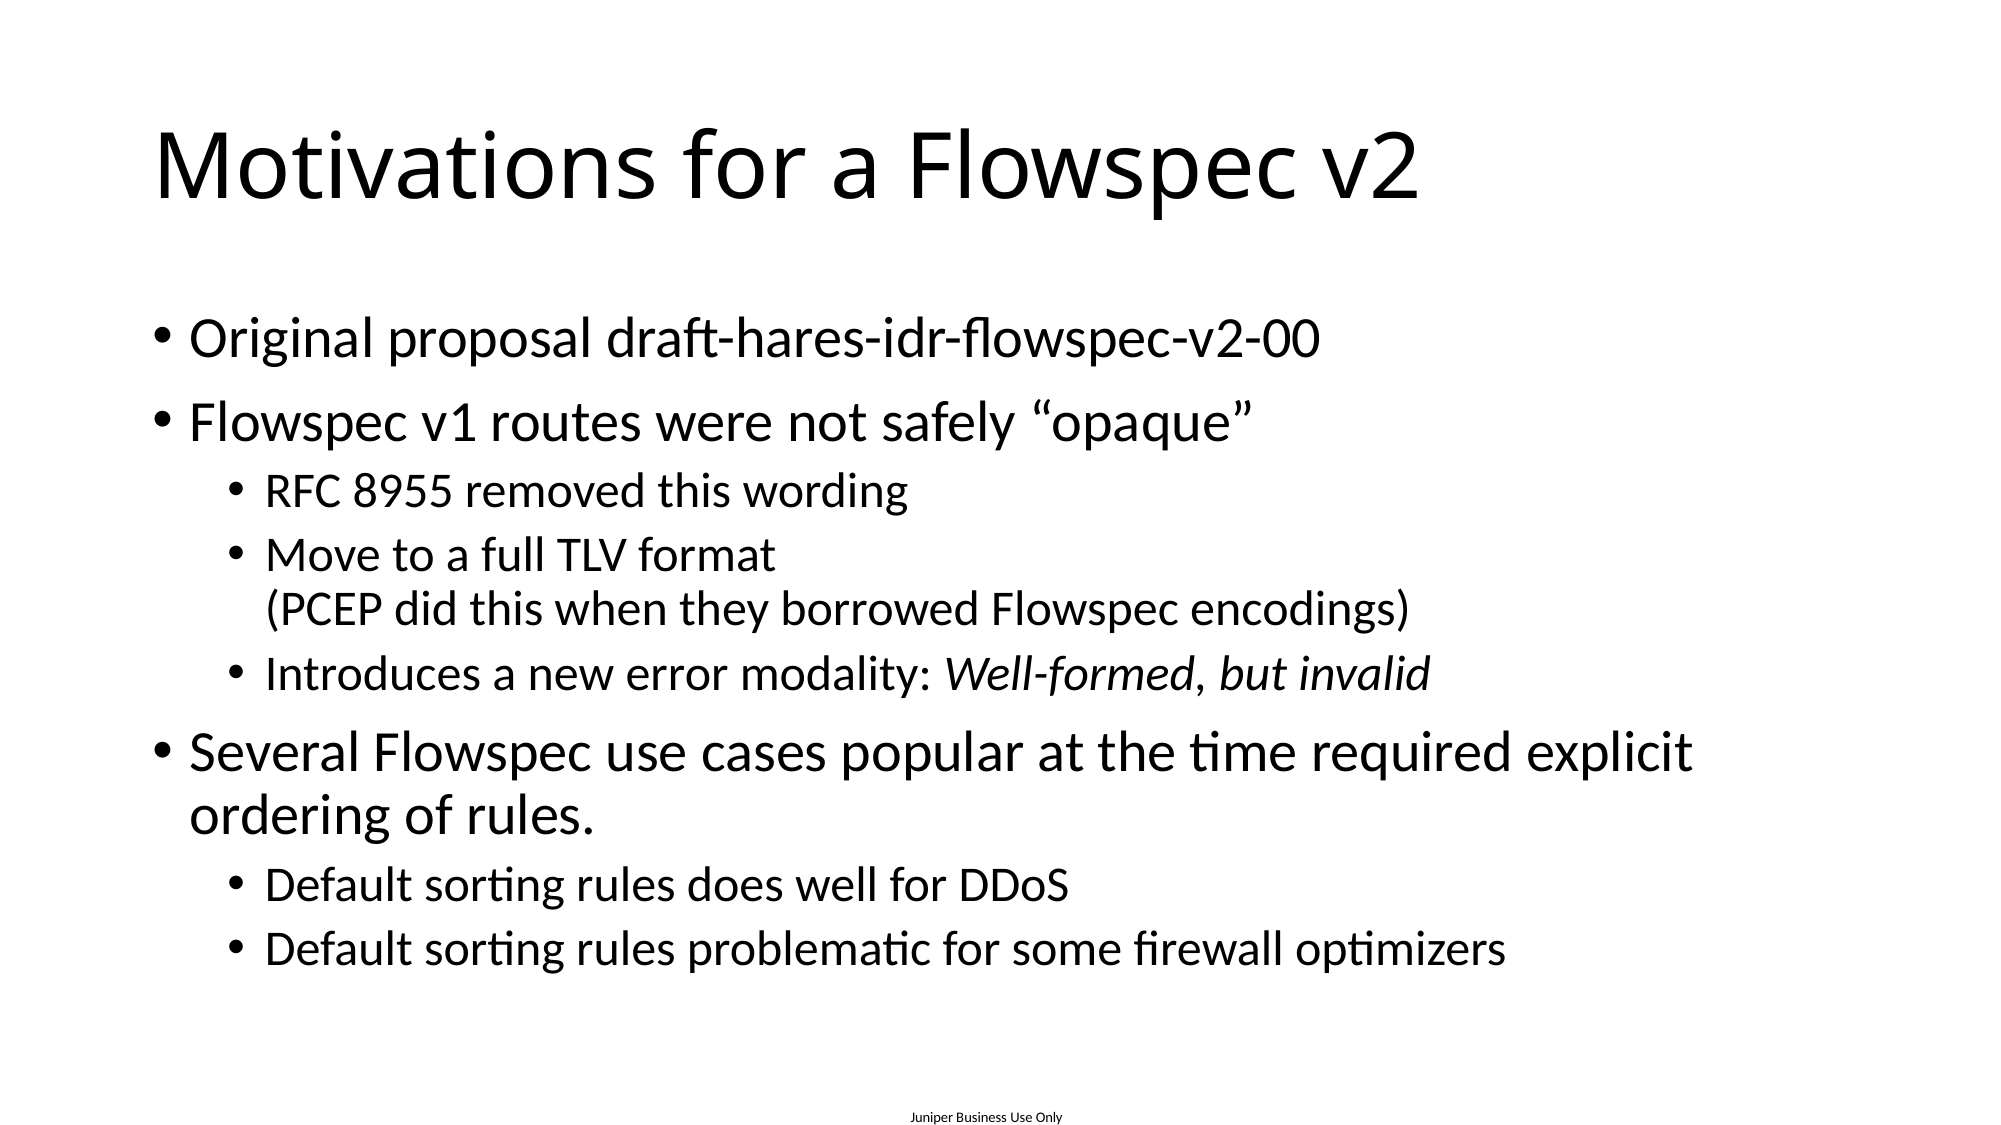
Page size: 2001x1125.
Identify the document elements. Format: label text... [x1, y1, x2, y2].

list Original proposal draft-hares-idr-flowspec-v2-00 Flowspec v1 routes were not safely “opaque” RFC 8955 removed this wording Move to a full TLV format (PCEP did this when they borrowed Flowspec encodings) Introduces a new error modality: Well-formed, but invalid Several Flowspec use cases popular at the time required explicit ordering of rules. Default sorting rules does well for DDoS Default sorting rules problematic for some firewall optimizers [137, 299, 1863, 1014]
title Motivations for a Flowspec v2 [137, 59, 1863, 278]
